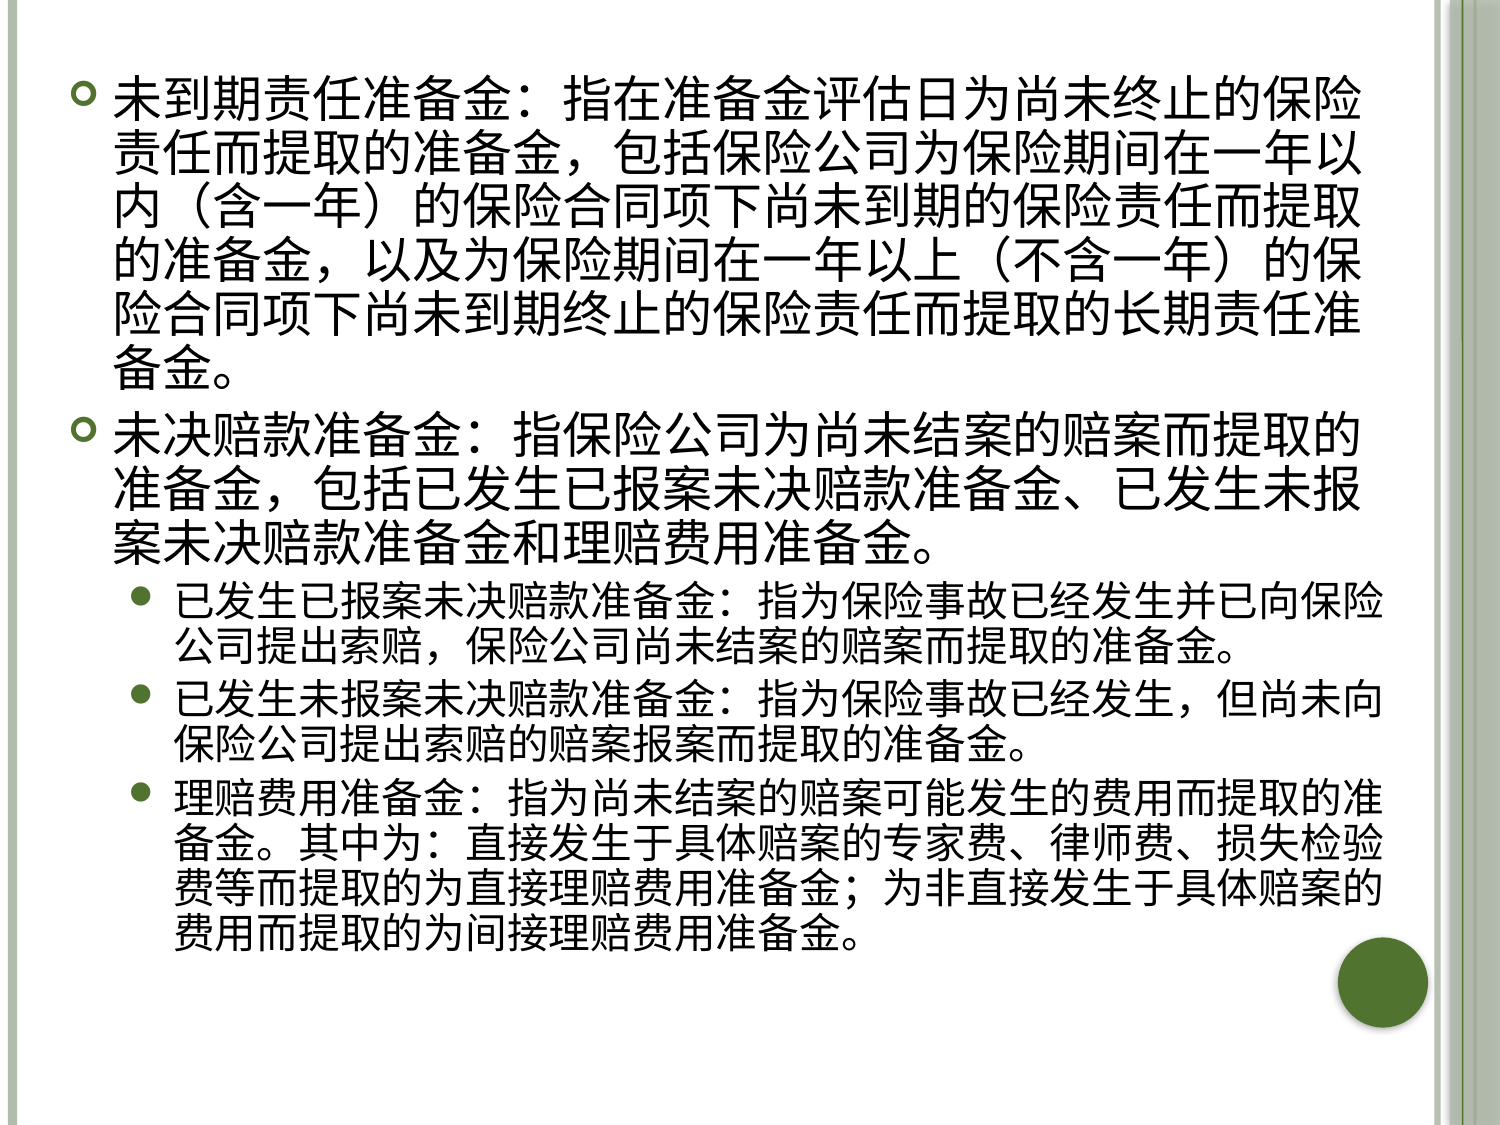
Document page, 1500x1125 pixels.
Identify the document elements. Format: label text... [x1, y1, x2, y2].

list 未到期责任准备金：指在准备金评估日为尚未终止的保险责任而提取的准备金，包括保险公司为保险期间在一年以内（含一年）的保险合同项下尚未到期的保险责任而提取的准备金，以及为保险期间在一年以上（不含一年）的保险合同项下尚未到期终止的保险责任而提取的长期责任准备金。 未决赔款准备金：指保险公司为尚未结案的赔案而提取的准备金，包括已发生已报案未决赔款准备金、已发生未报案未决赔款准备金和理赔费用准备金。 已发生已报案未决赔款准备金：指为保险事故已经发生并已向保险公司提出索赔，保险公司尚未结案的赔案而提取的准备金。 已发生未报案未决赔款准备金：指为保险事故已经发生，但尚未向保险公司提出索赔的赔案报案而提取的准备金。 理赔费用准备金：指为尚未结案的赔案可能发生的费用而提取的准备金。其中为：直接发生于具体赔案的专家费、律师费、损失检验费等而提取的为直接理赔费用准备金；为非直接发生于具体赔案的费用而提取的为间接理赔费用准备金。 [52, 66, 1426, 1083]
